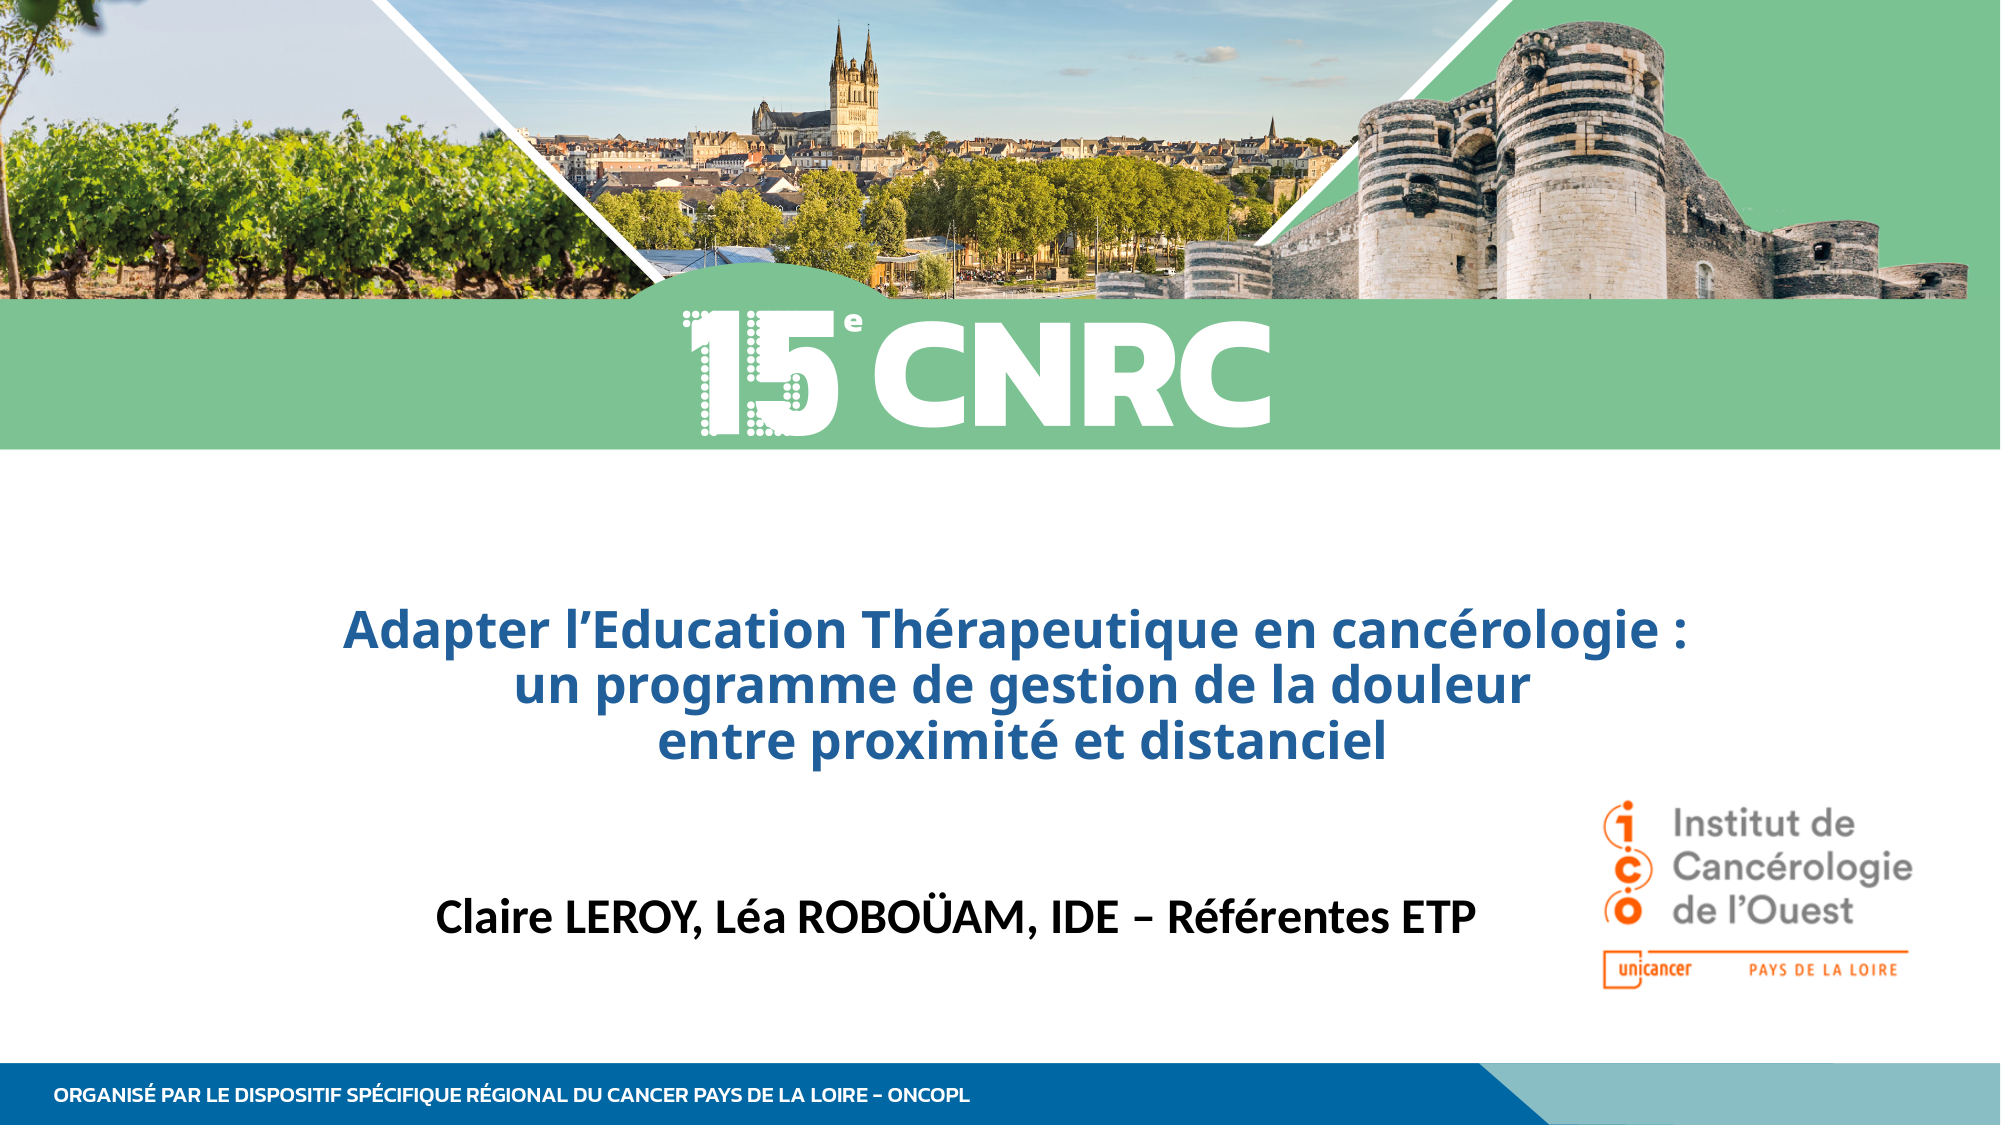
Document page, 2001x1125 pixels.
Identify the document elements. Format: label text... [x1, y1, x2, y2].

subtitle Claire LEROY, Léa ROBOÜAM, IDE – Référentes ETP [94, 883, 1820, 1087]
picture [0, 0, 2001, 1125]
title Adapter l’Education Thérapeutique en cancérologie : un programme de gestion de la douleur entre proximité et distanciel [167, 595, 1893, 841]
